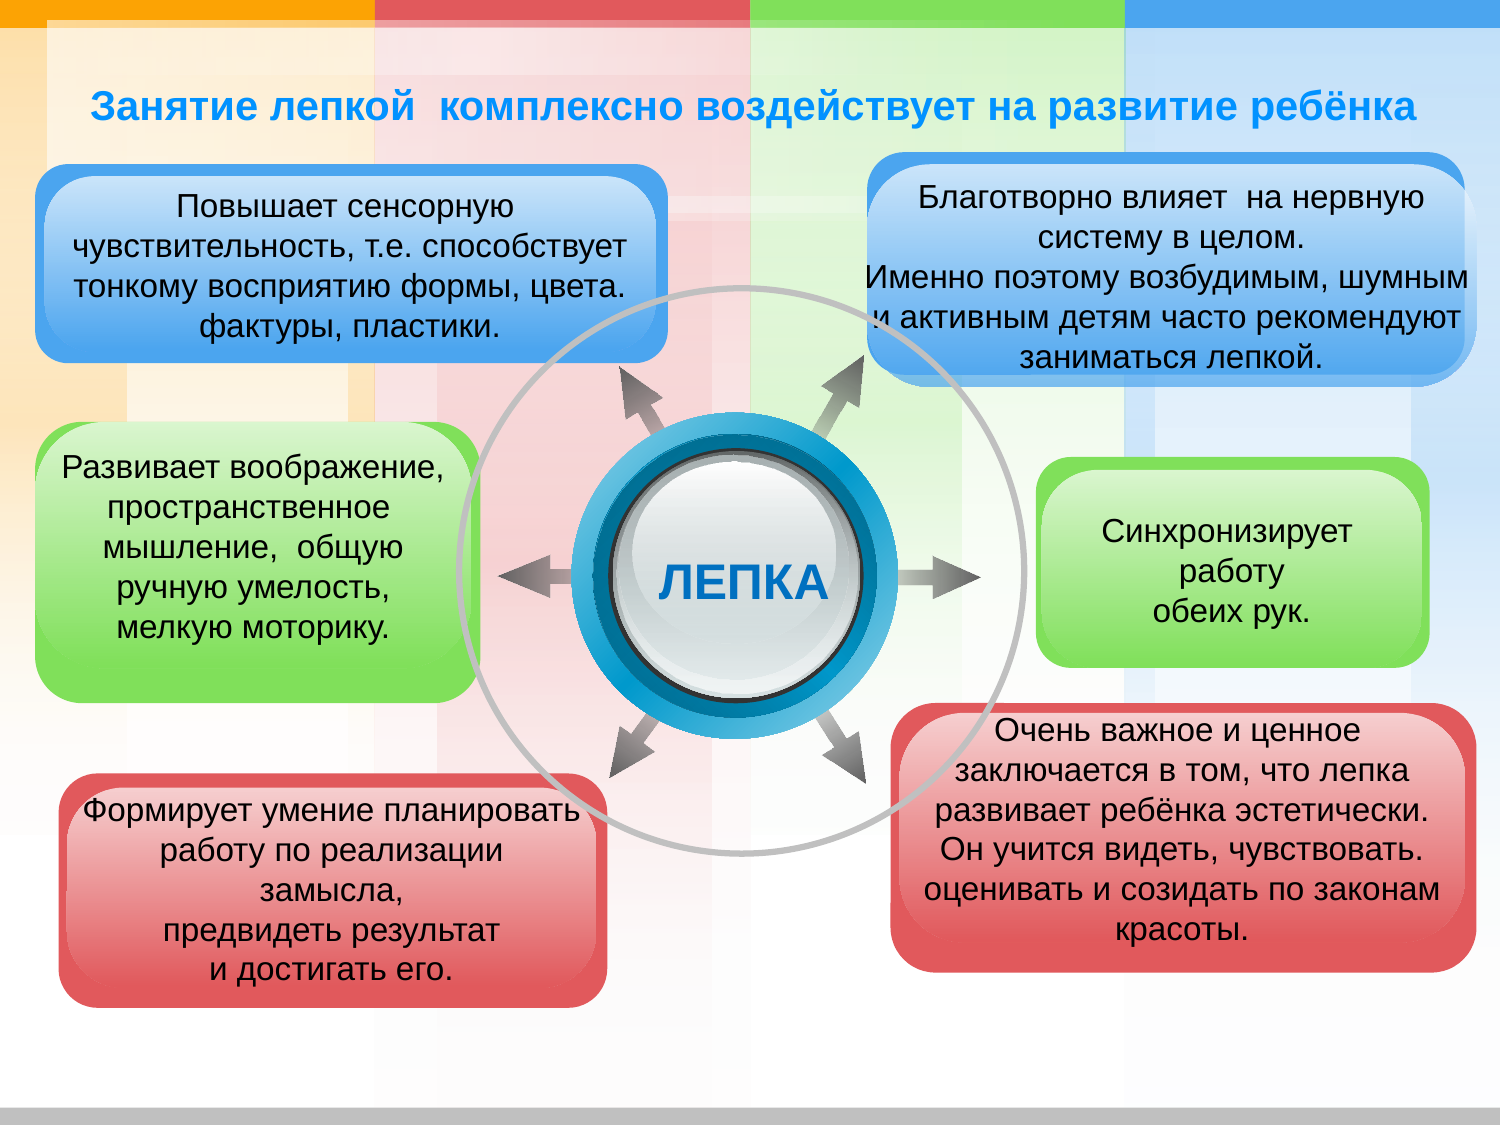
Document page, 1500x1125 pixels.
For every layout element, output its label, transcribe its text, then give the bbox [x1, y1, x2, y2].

text_box [486, 288, 1025, 854]
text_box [866, 151, 1477, 388]
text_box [34, 421, 481, 704]
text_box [58, 773, 608, 1009]
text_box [571, 412, 899, 739]
title Занятие лепкой комплексно воздействует на развитие ребёнка [74, 42, 1466, 165]
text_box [1035, 456, 1430, 669]
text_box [34, 163, 669, 364]
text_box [890, 702, 1477, 973]
